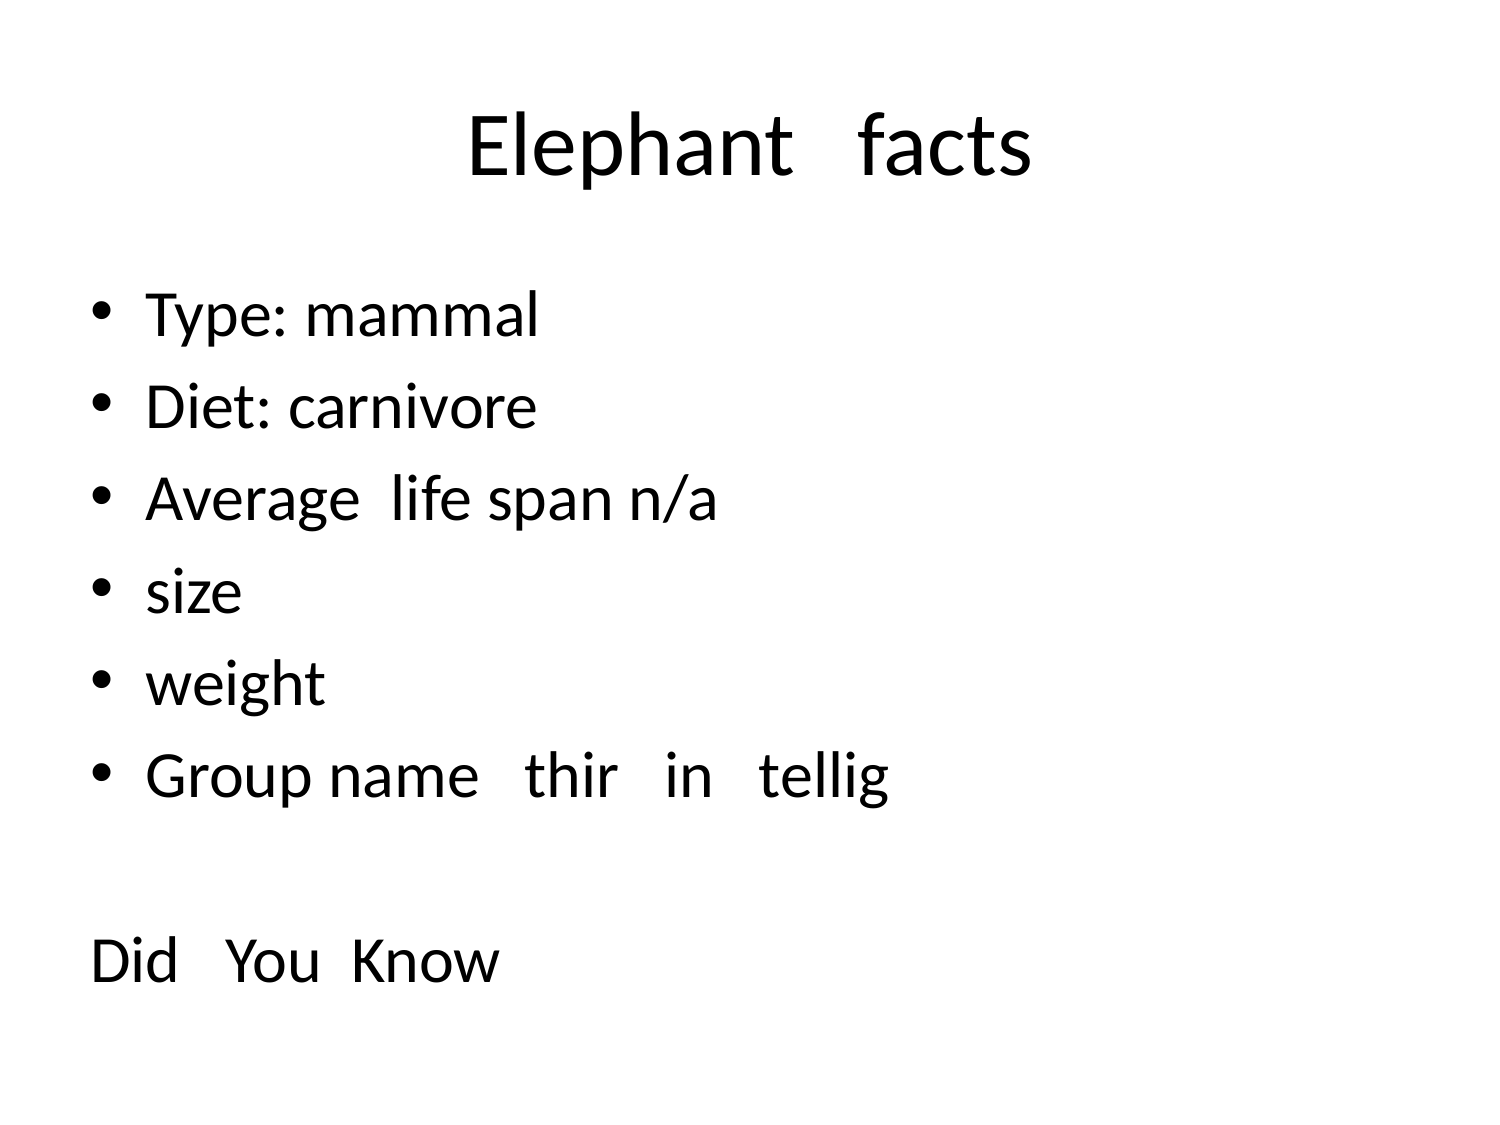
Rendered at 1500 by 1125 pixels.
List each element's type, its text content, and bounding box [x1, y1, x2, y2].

list Type: mammal Diet: carnivore Average life span n/a size weight Group name thir in tellig Did You Know [75, 262, 1425, 1005]
title Elephant facts [75, 45, 1425, 233]
